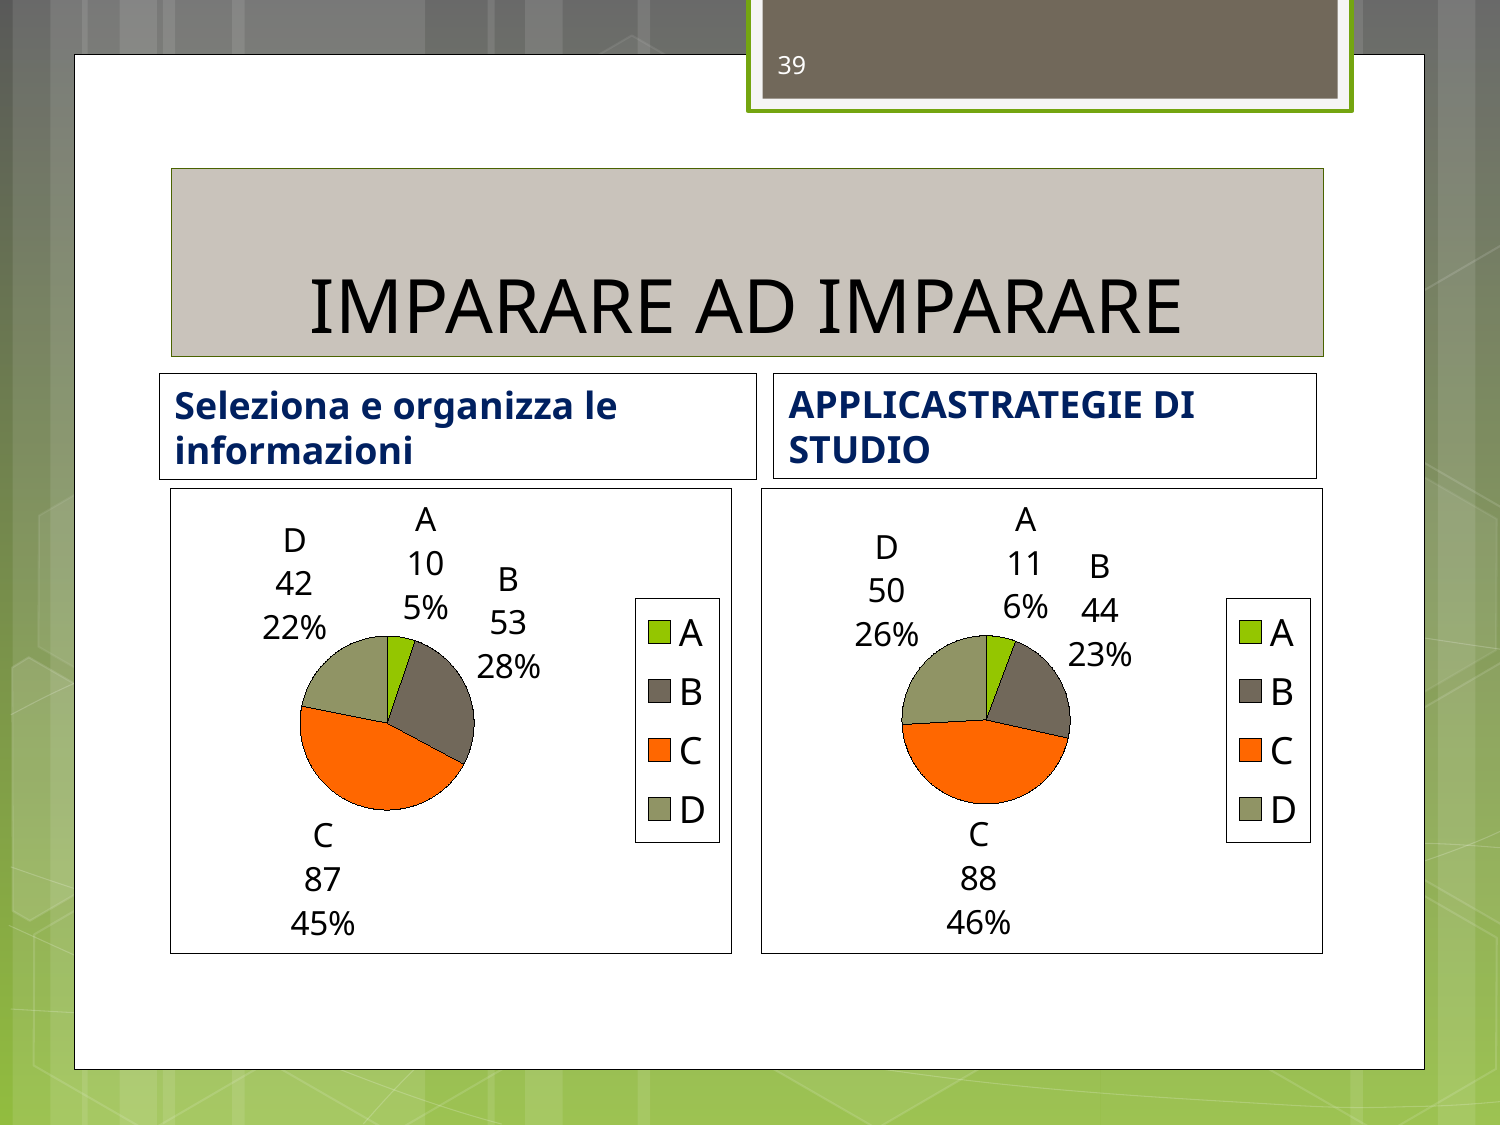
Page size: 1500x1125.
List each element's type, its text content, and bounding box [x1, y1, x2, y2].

title IMPARARE AD IMPARARE [171, 168, 1324, 357]
chart [761, 487, 1324, 954]
slide_number 39 [762, 36, 982, 97]
list APPLICASTRATEGIE DI STUDIO [773, 373, 1317, 479]
chart [170, 487, 733, 954]
list Seleziona e organizza le informazioni [159, 373, 757, 480]
